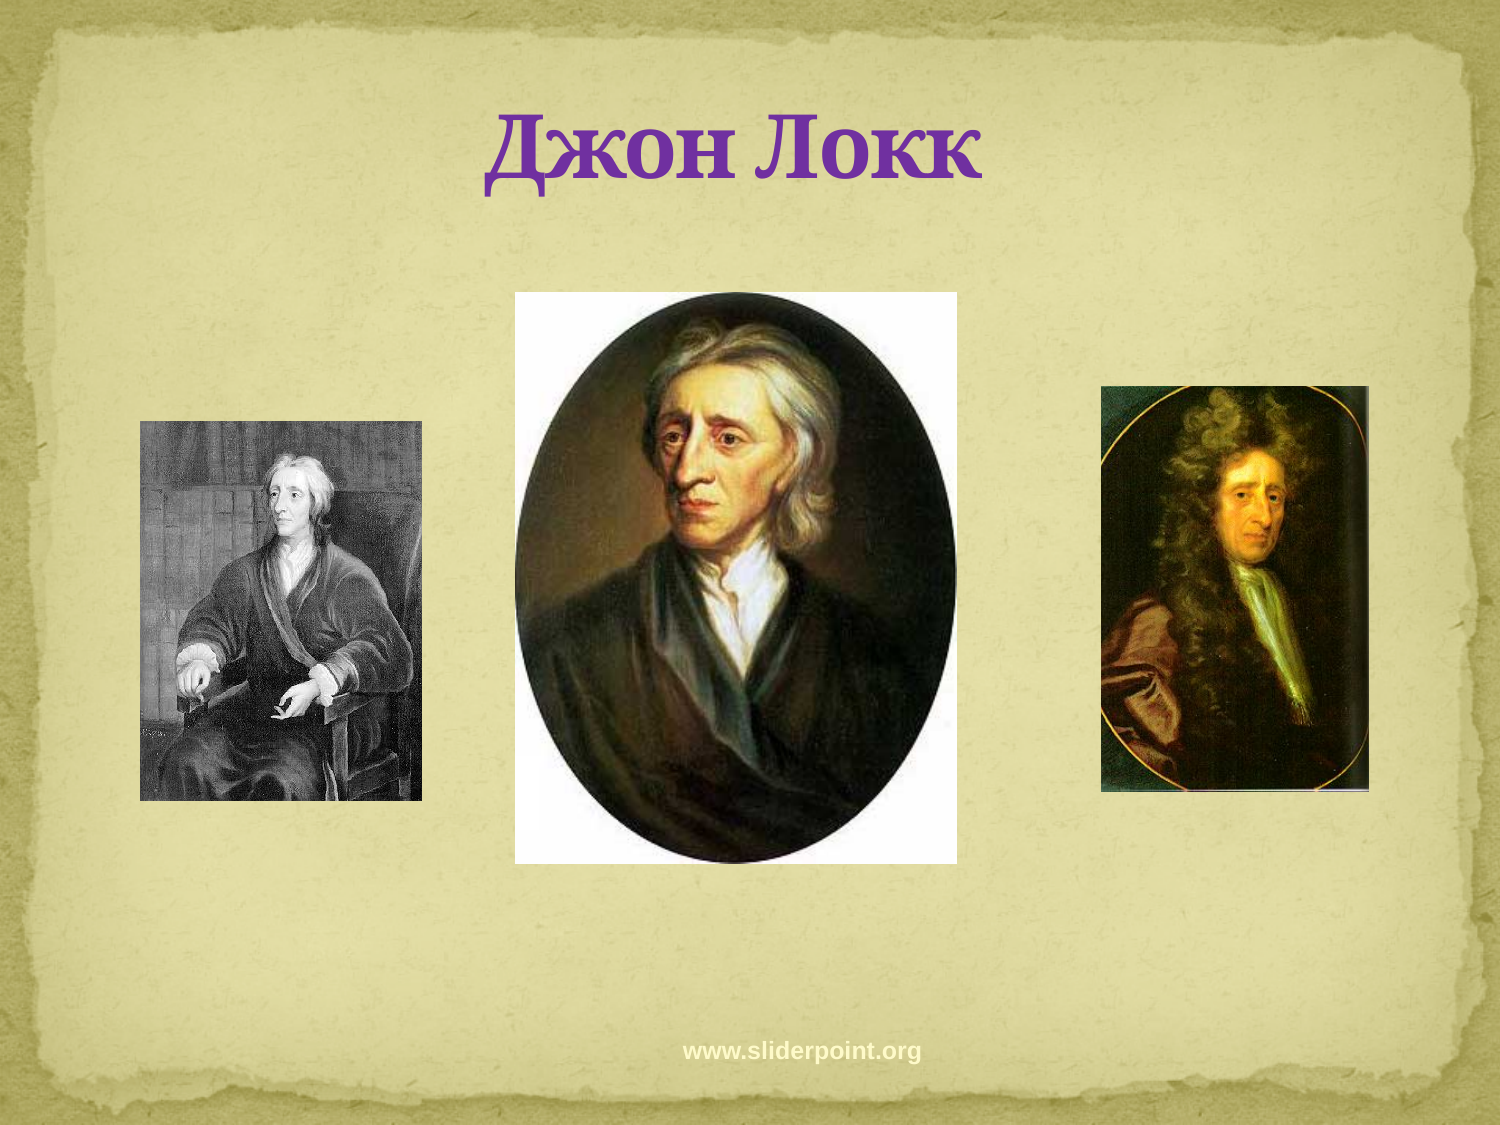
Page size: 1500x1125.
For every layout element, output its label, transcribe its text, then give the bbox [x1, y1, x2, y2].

title Джон Локк [58, 81, 1409, 283]
footer www.sliderpoint.org [350, 1017, 938, 1081]
picture [1101, 386, 1369, 792]
picture [515, 292, 957, 864]
picture [140, 421, 422, 801]
